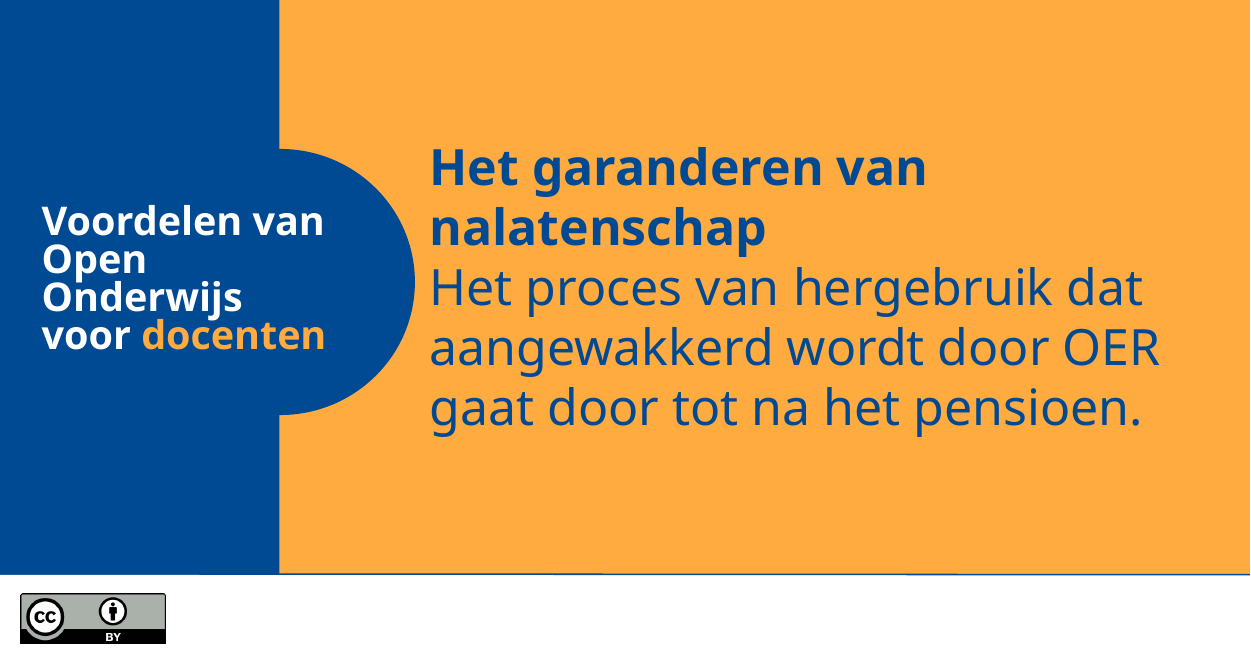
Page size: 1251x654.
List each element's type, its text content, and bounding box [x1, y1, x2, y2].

text_box [181, 148, 415, 416]
picture [20, 592, 166, 645]
text_box Voordelen van Open Onderwijs voor docenten [26, 190, 367, 372]
text_box [0, 0, 280, 573]
text_box [0, 582, 1250, 654]
text_box Het garanderen van nalatenschap Het proces van hergebruik dat aangewakkerd wordt door OER gaat door tot na het pensioen. [414, 120, 1250, 451]
